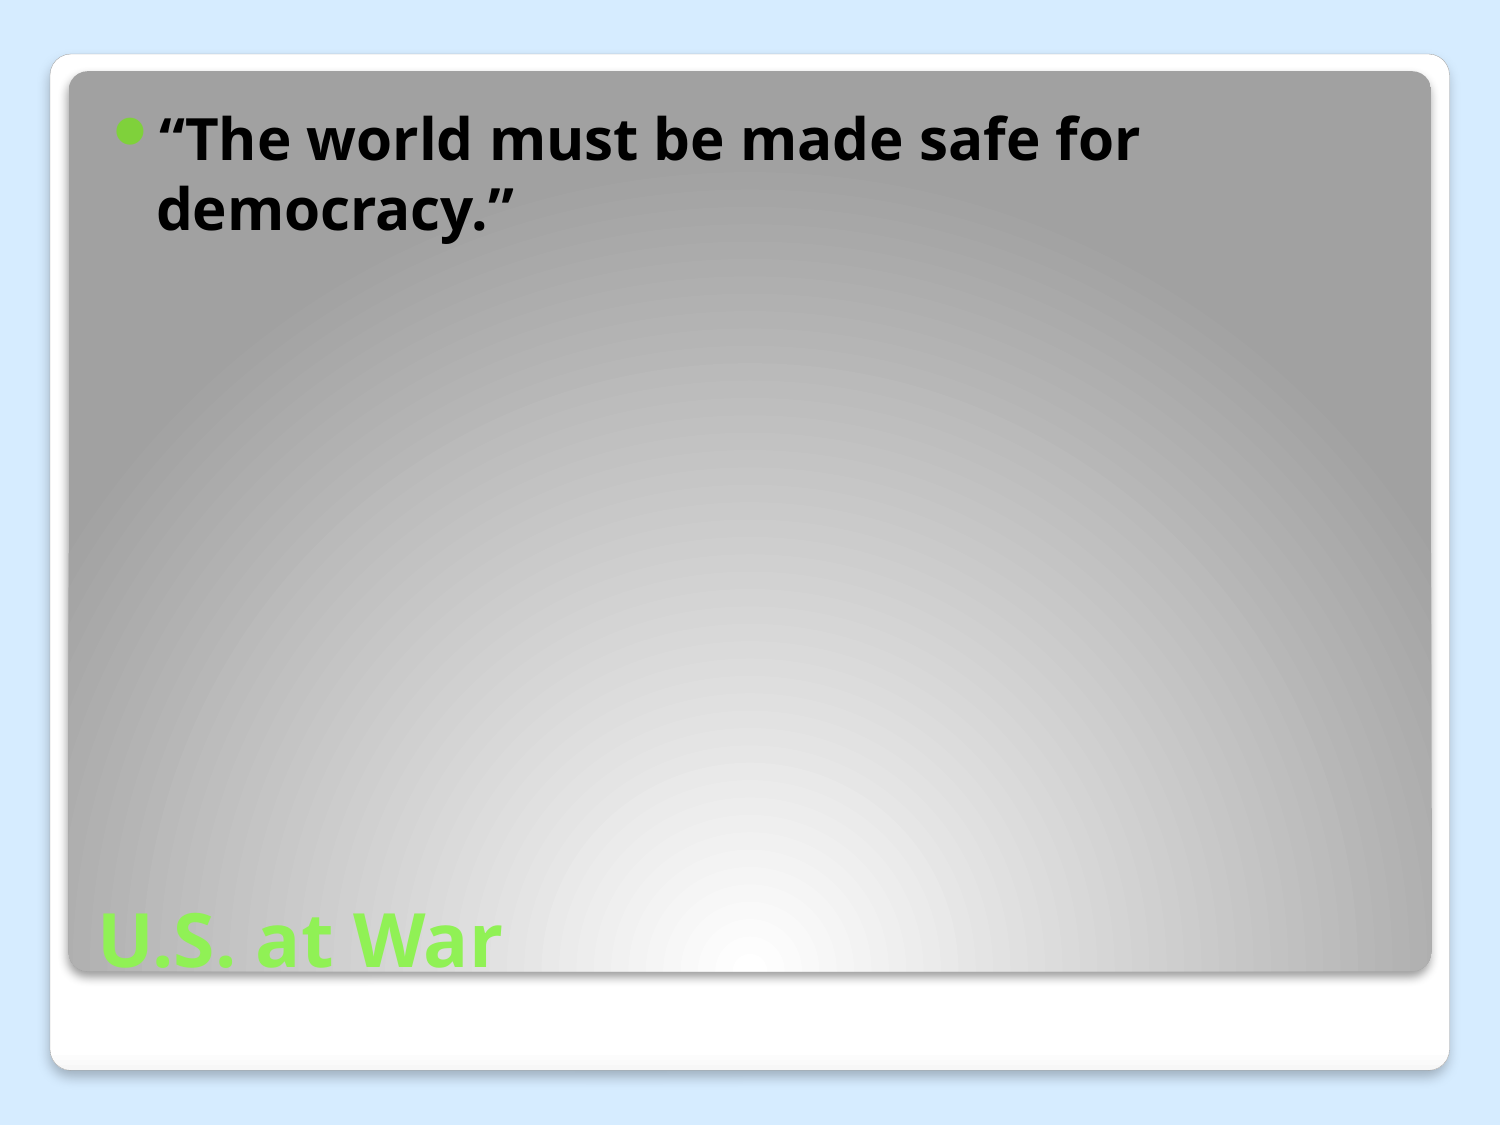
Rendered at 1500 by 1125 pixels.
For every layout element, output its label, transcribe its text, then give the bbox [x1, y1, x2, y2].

list “The world must be made safe for democracy.” [82, 86, 1425, 774]
title U.S. at War [82, 817, 1425, 990]
